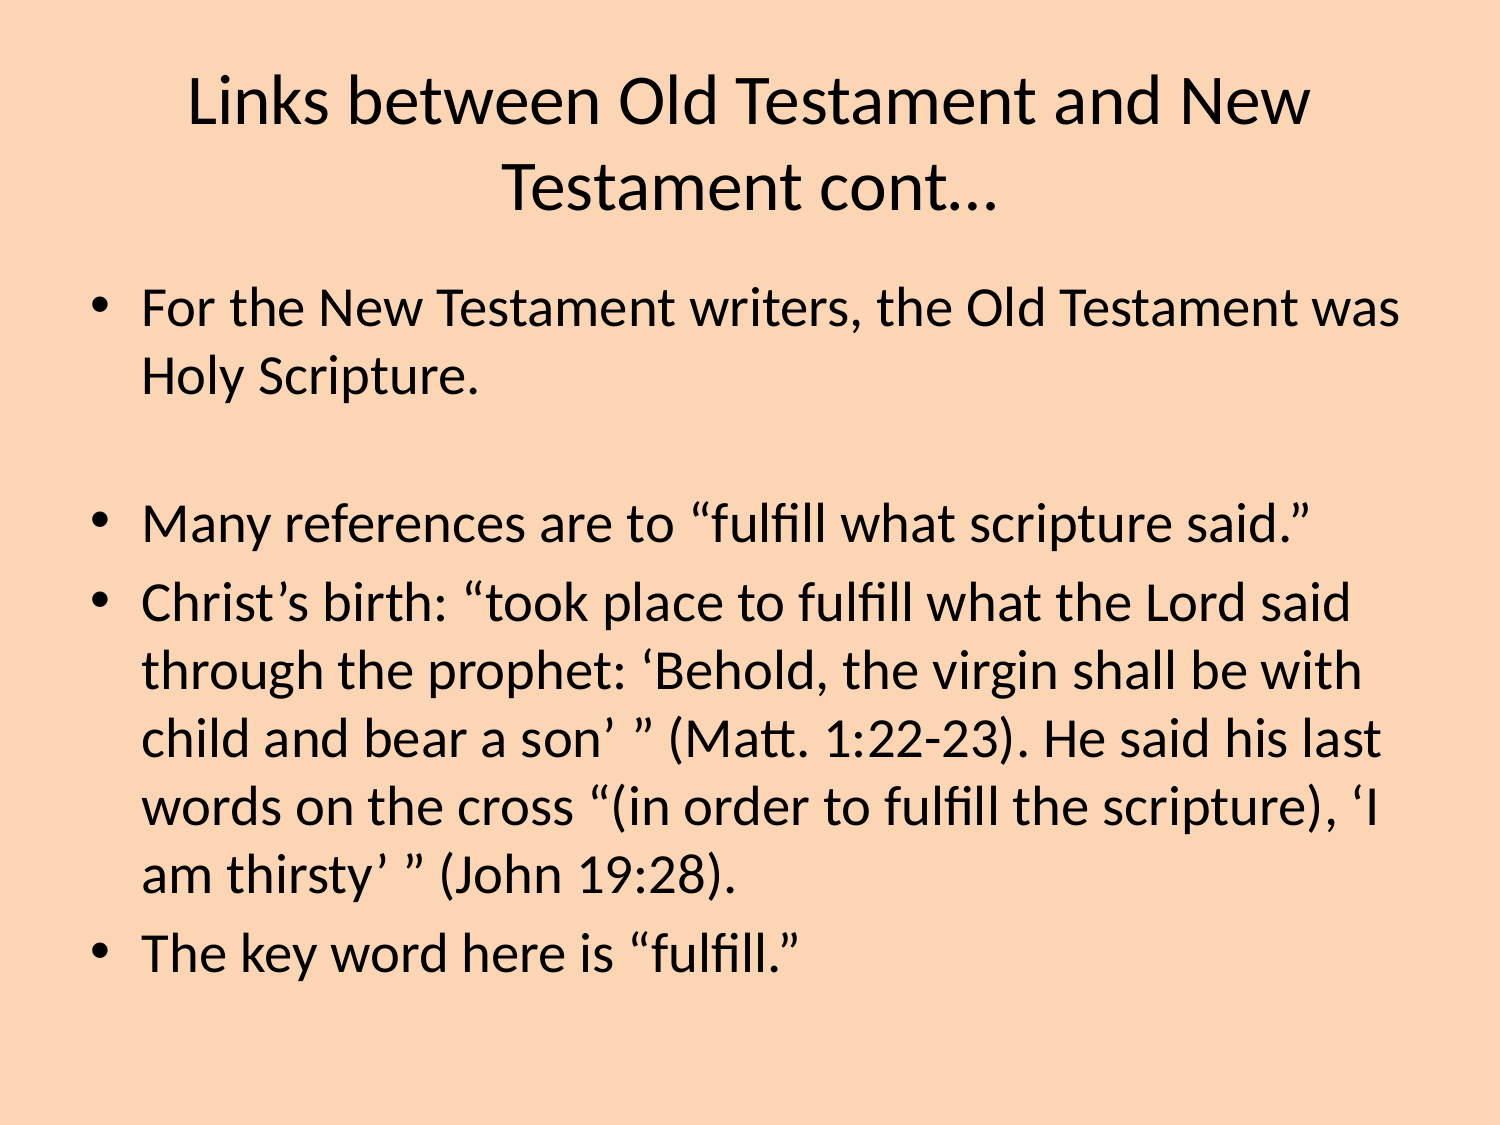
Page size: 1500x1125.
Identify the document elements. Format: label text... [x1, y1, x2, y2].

list For the New Testament writers, the Old Testament was Holy Scripture. Many references are to “fulfill what scripture said.” Christ’s birth: “took place to fulfill what the Lord said through the prophet: ‘Behold, the virgin shall be with child and bear a son’ ” (Matt. 1:22-23). He said his last words on the cross “(in order to fulfill the scripture), ‘I am thirsty’ ” (John 19:28). The key word here is “fulfill.” [75, 262, 1425, 1005]
title Links between Old Testament and New Testament cont… [75, 45, 1425, 233]
